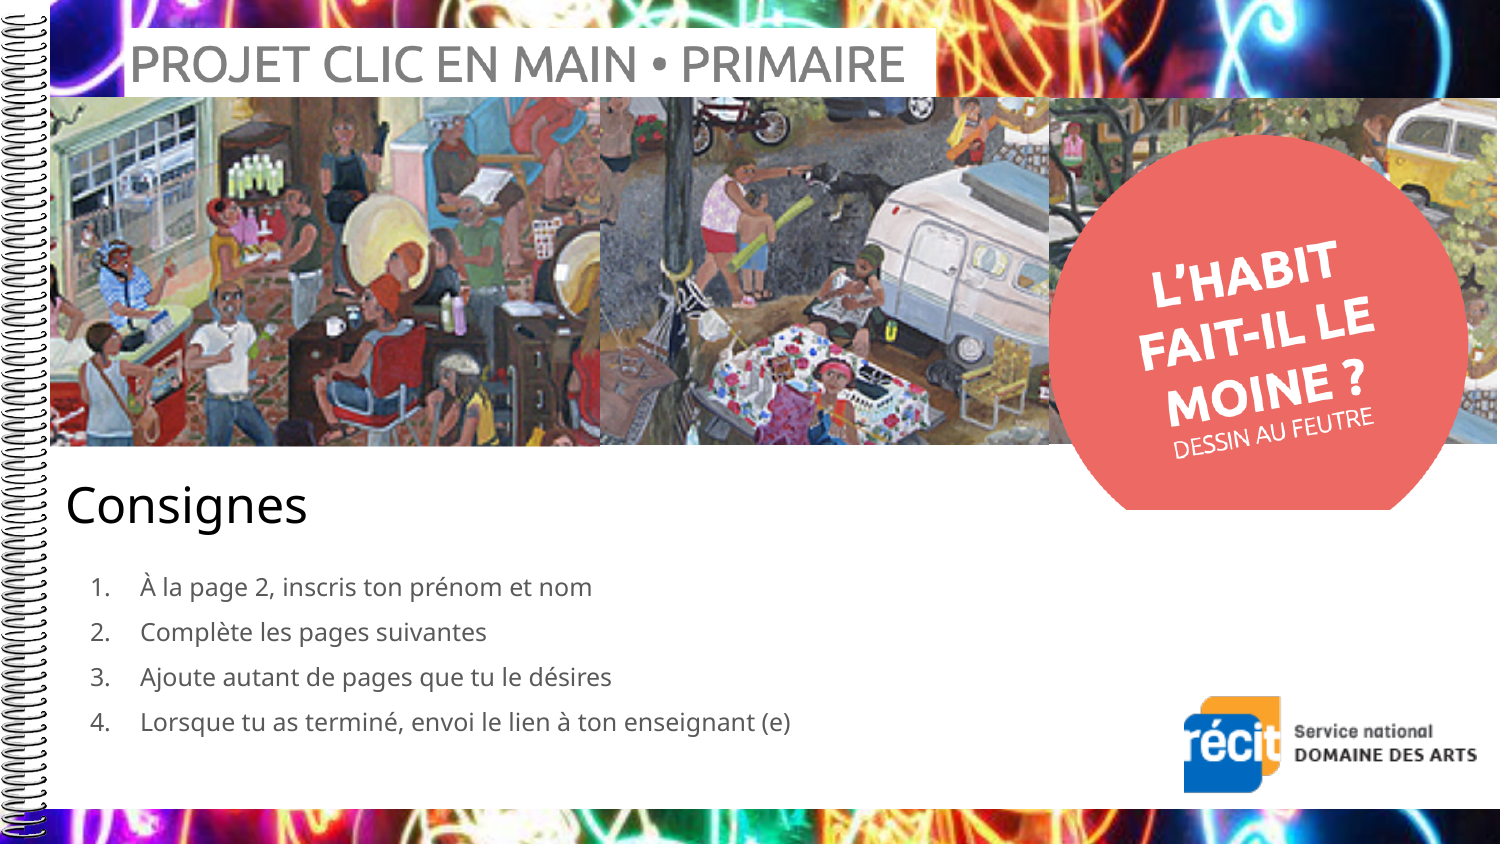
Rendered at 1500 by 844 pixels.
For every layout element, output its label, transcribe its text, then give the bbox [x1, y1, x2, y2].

list À la page 2, inscris ton prénom et nom Complète les pages suivantes Ajoute autant de pages que tu le désires Lorsque tu as terminé, envoi le lien à ton enseignant (e) [63, 541, 1448, 794]
picture [0, 0, 1500, 844]
title Consignes [63, 518, 1448, 541]
